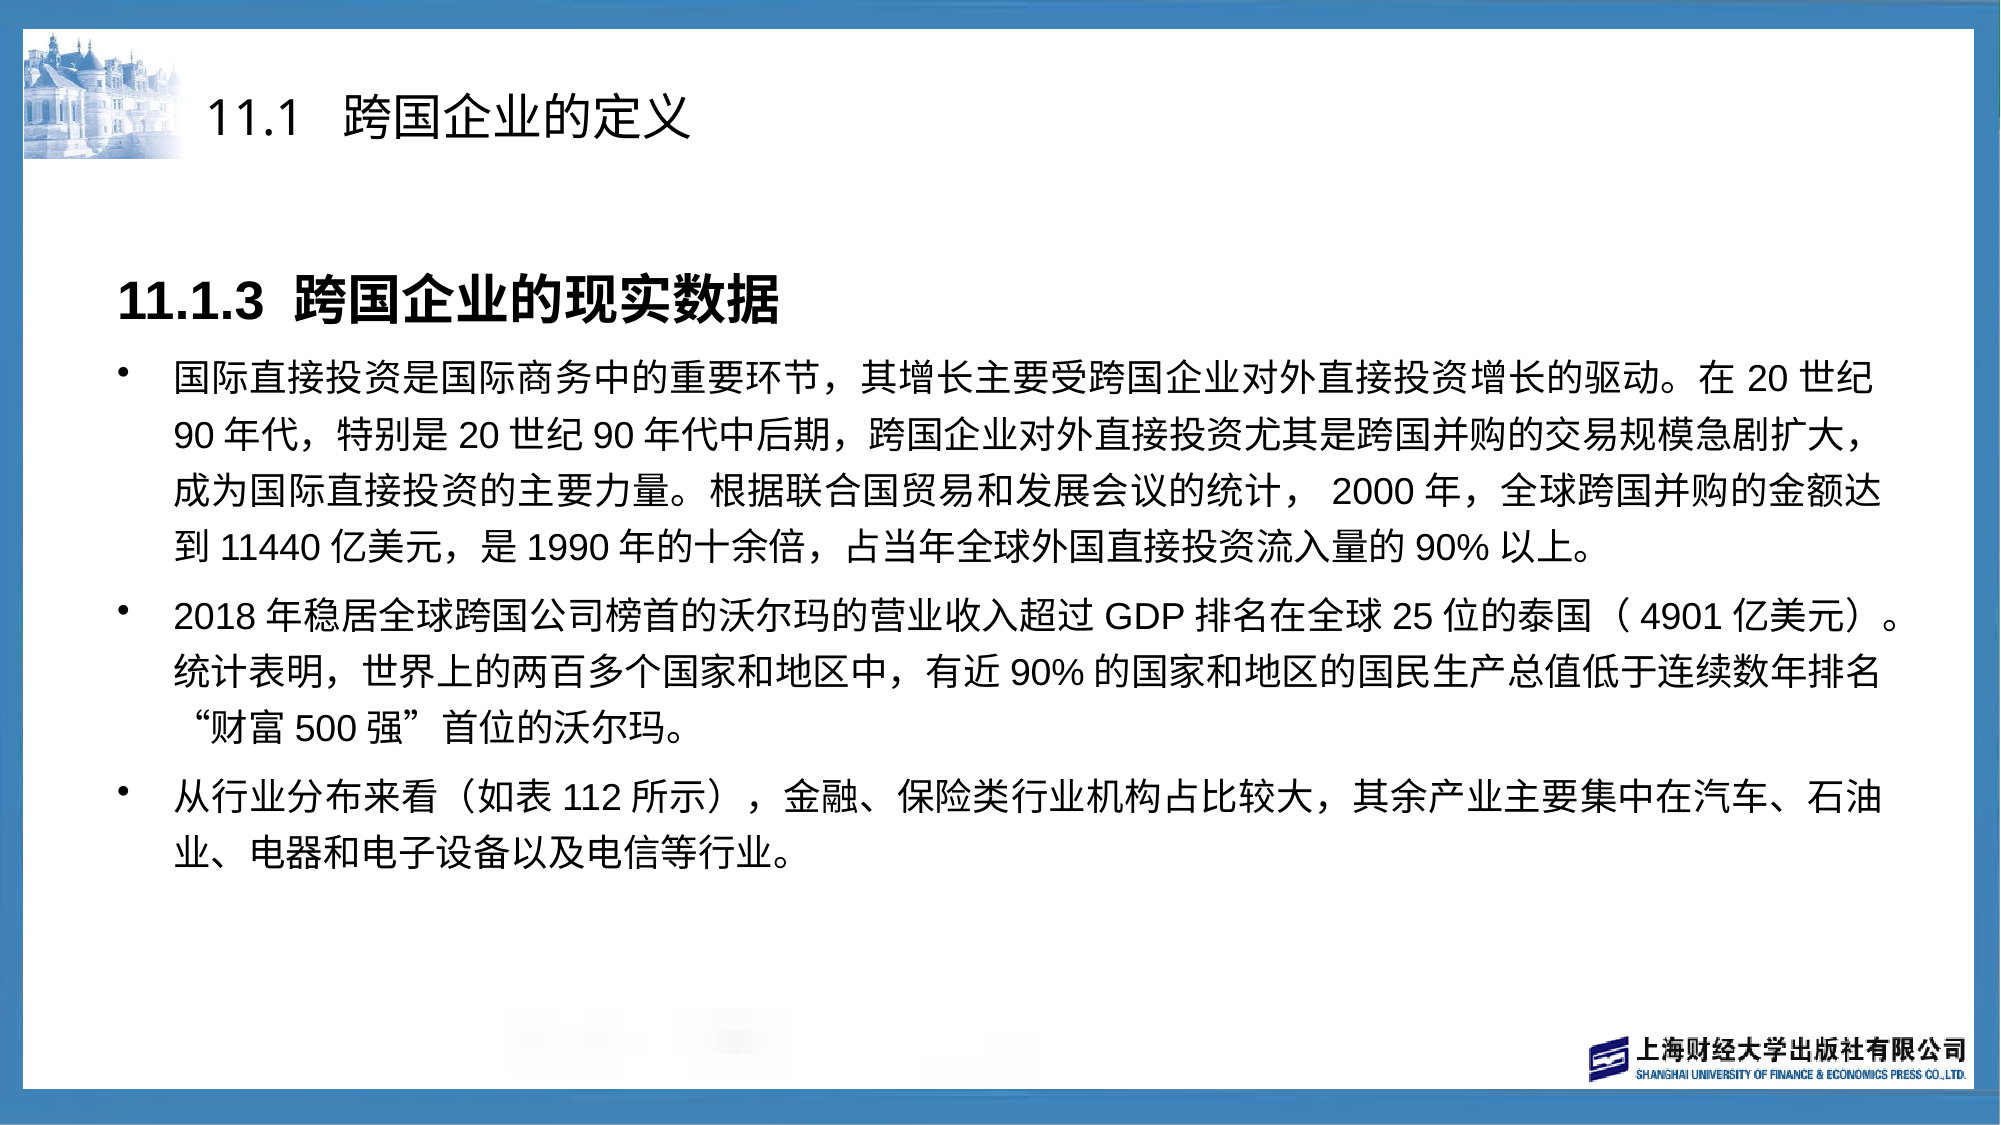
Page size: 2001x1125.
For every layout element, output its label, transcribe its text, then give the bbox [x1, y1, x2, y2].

list 11.1.3 跨国企业的现实数据 国际直接投资是国际商务中的重要环节，其增长主要受跨国企业对外直接投资增长的驱动。在20世纪90年代，特别是20世纪90年代中后期，跨国企业对外直接投资尤其是跨国并购的交易规模急剧扩大，成为国际直接投资的主要力量。根据联合国贸易和发展会议的统计，2000年，全球跨国并购的金额达到11440亿美元，是1990年的十余倍，占当年全球外国直接投资流入量的90%以上。 2018年稳居全球跨国公司榜首的沃尔玛的营业收入超过GDP排名在全球25位的泰国（4901亿美元）。统计表明，世界上的两百多个国家和地区中，有近90%的国家和地区的国民生产总值低于连续数年排名“财富500强”首位的沃尔玛。 从行业分布来看（如表112所示），金融、保险类行业机构占比较大，其余产业主要集中在汽车、石油业、电器和电子设备以及电信等行业。 [102, 241, 1898, 1065]
picture [0, 0, 2001, 1125]
title 11.1 跨国企业的定义 [190, 64, 1547, 168]
